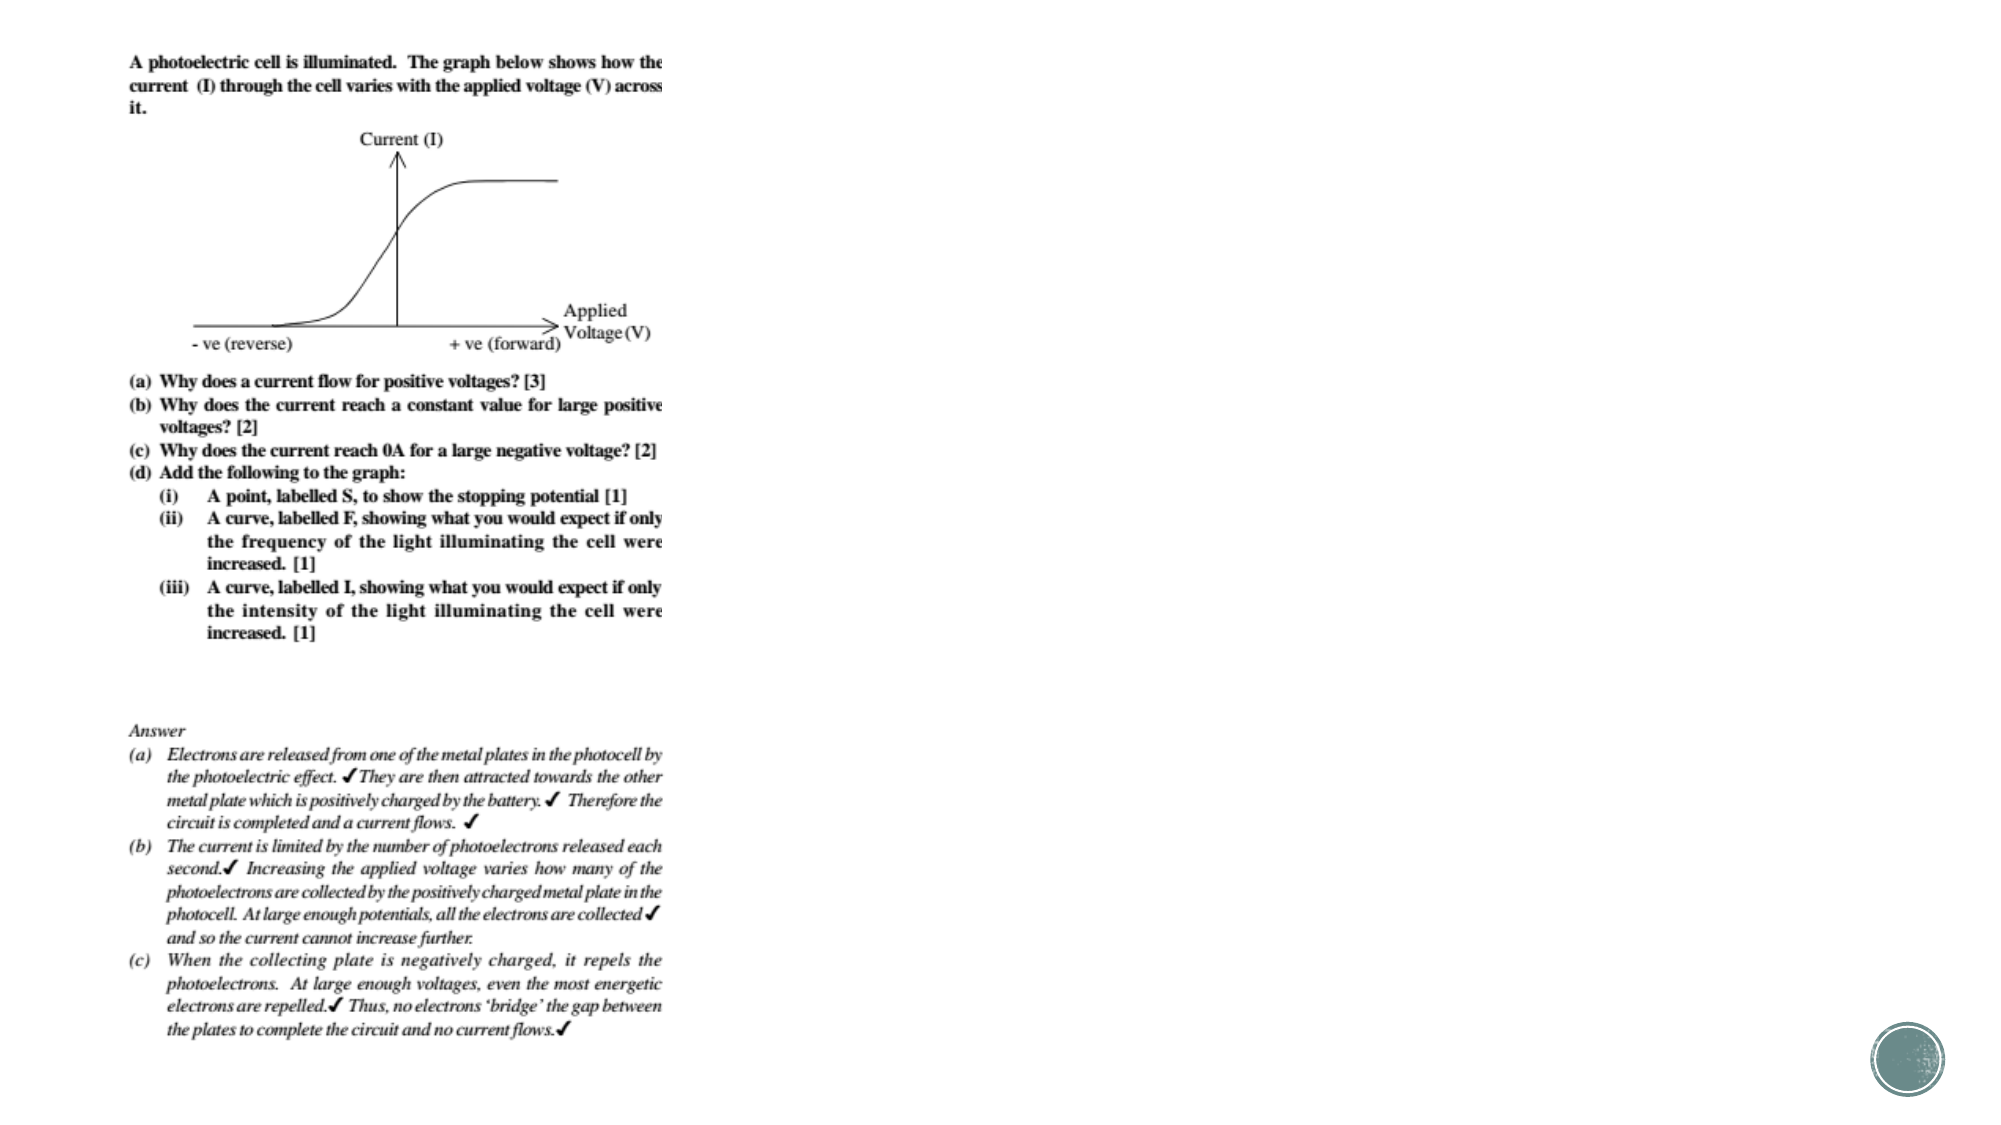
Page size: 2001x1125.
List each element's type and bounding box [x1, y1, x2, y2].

picture [128, 52, 662, 646]
picture [127, 721, 674, 1040]
